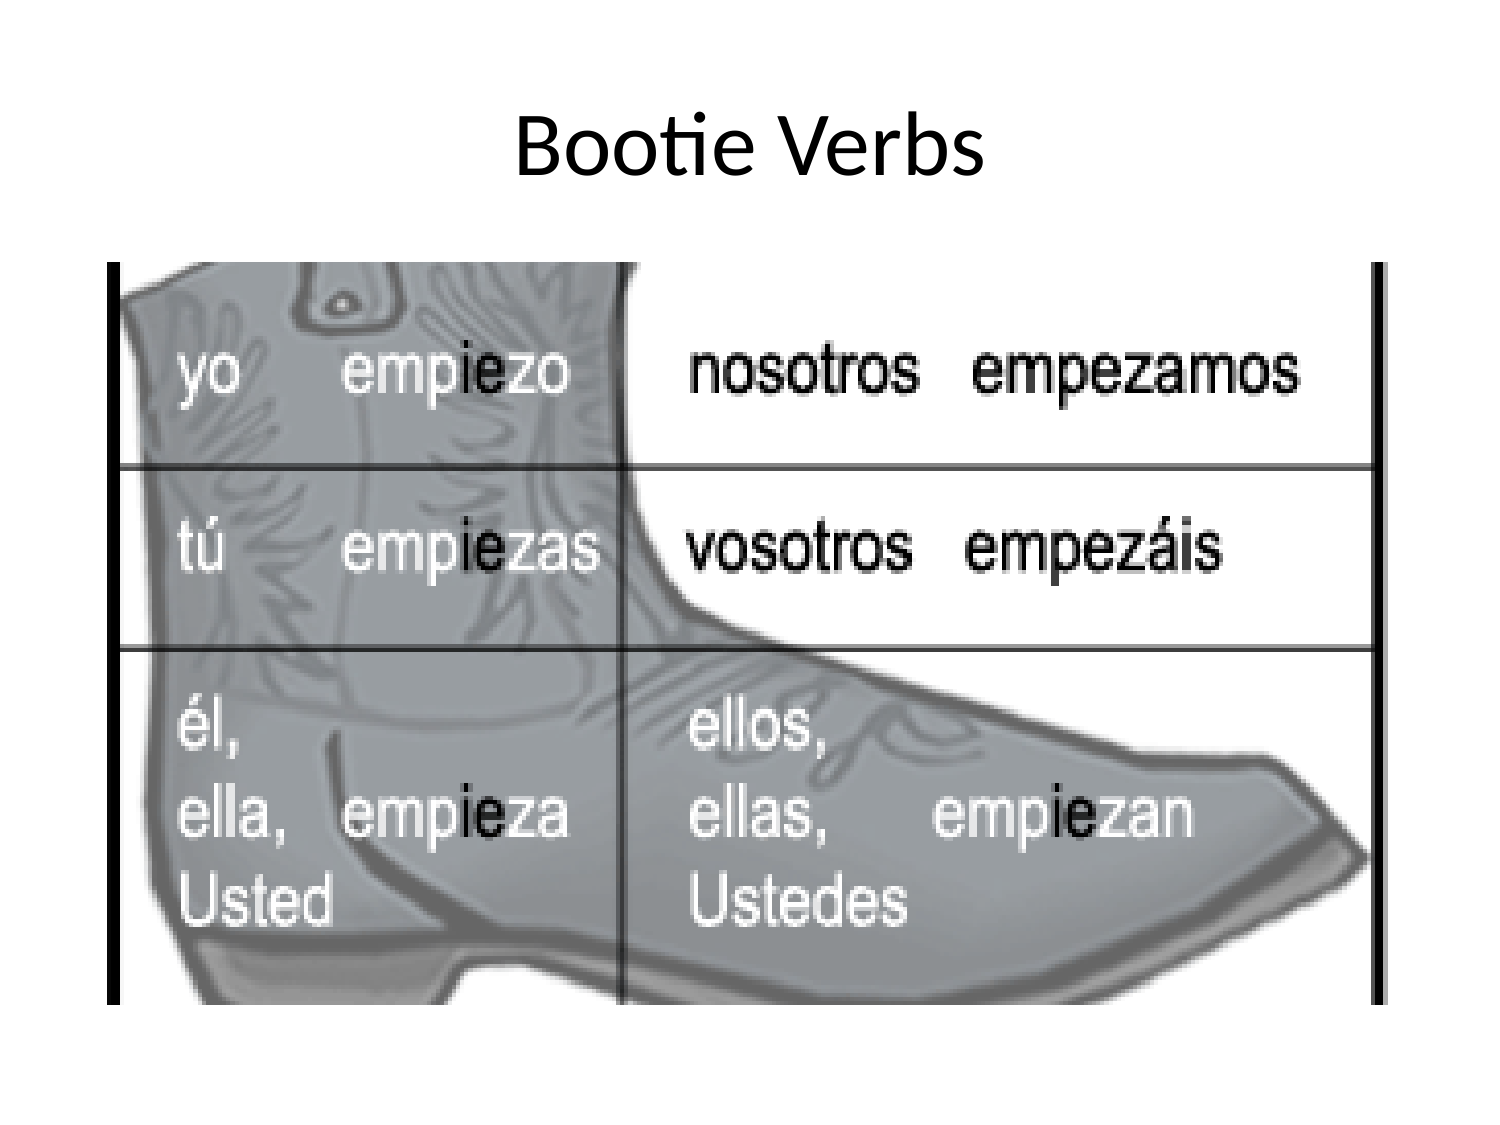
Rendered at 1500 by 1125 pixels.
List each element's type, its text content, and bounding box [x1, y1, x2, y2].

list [74, 262, 1426, 1006]
title Bootie Verbs [75, 45, 1425, 233]
